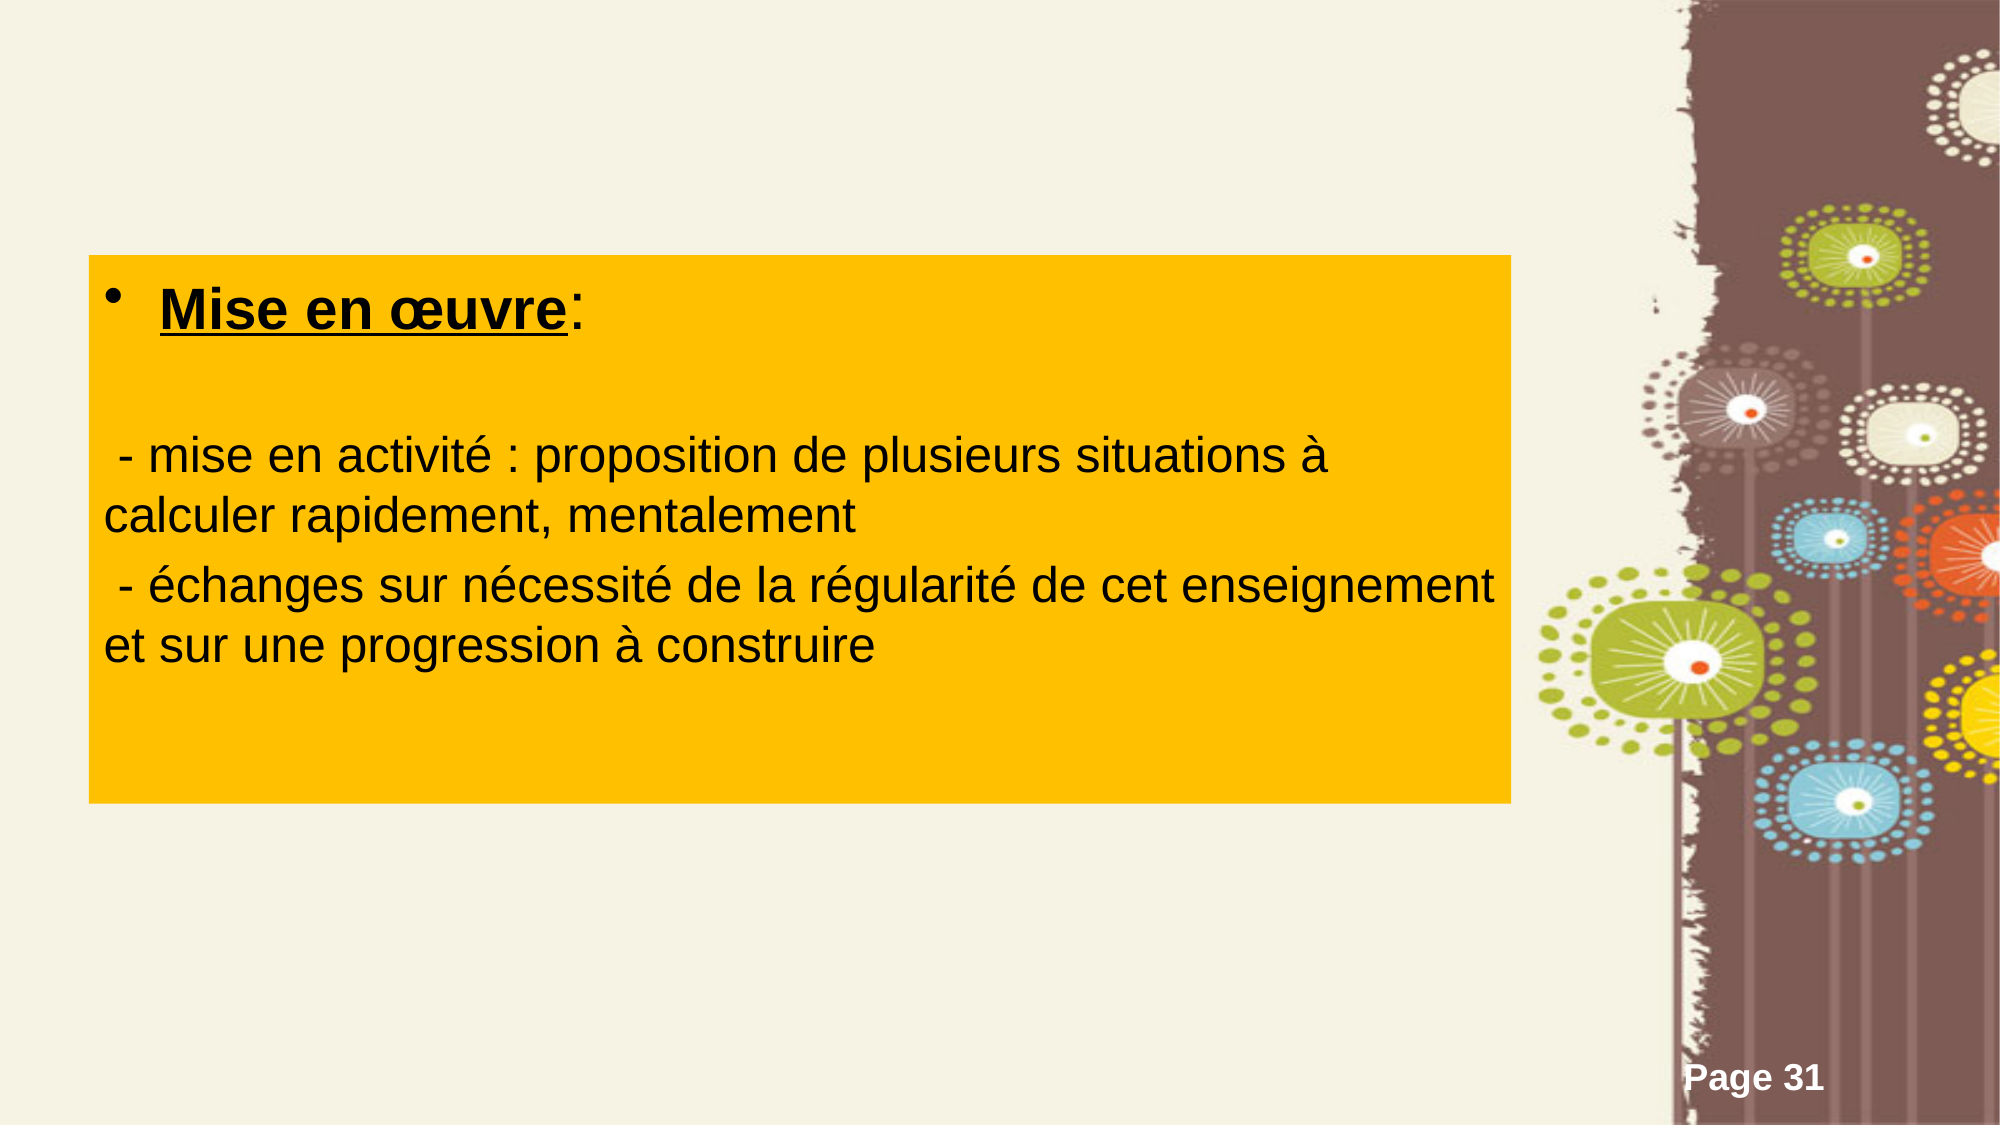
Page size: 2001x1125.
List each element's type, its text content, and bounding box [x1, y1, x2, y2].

picture [0, 0, 2000, 1125]
list Mise en œuvre: - mise en activité : proposition de plusieurs situations à calculer rapidement, mentalement - échanges sur nécessité de la régularité de cet enseignement et sur une progression à construire [88, 255, 1512, 804]
